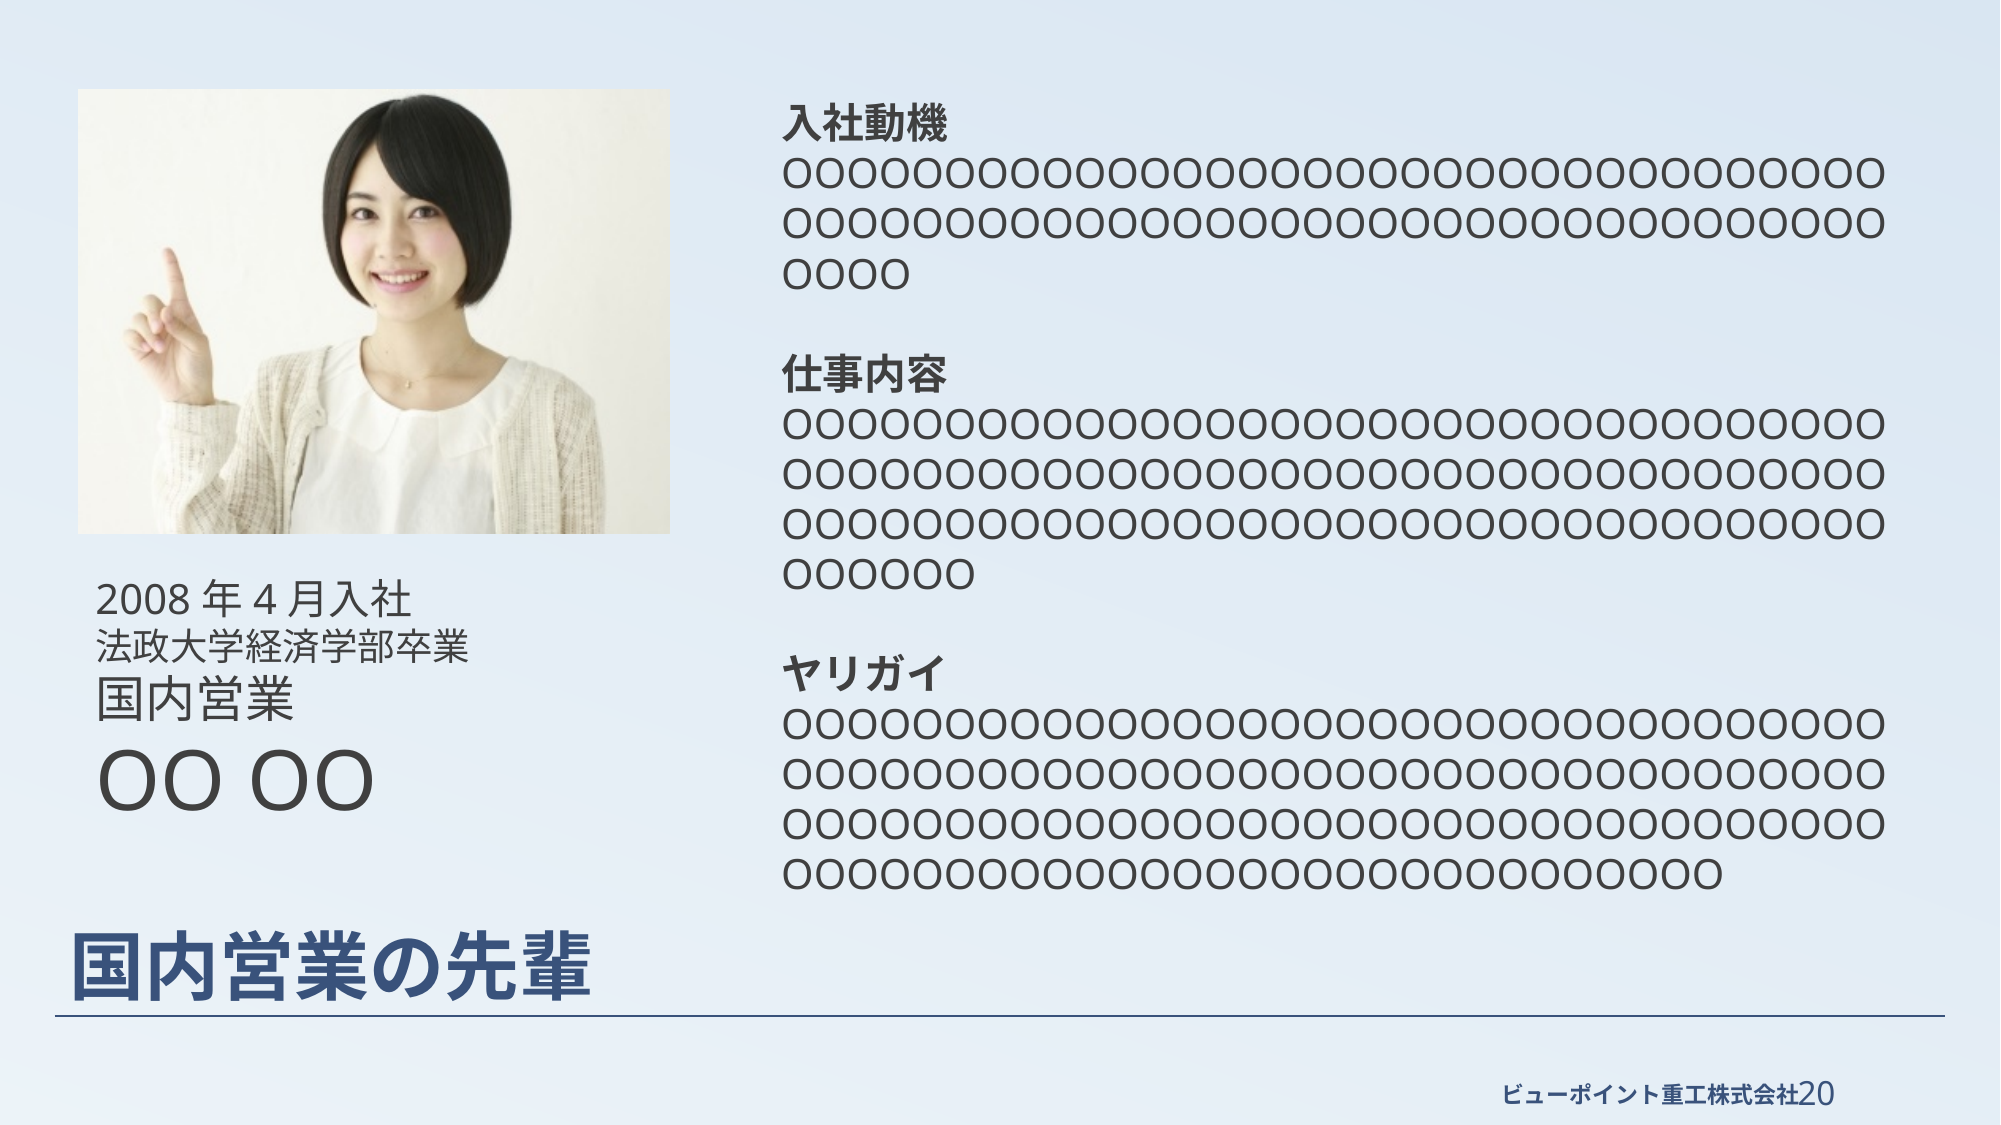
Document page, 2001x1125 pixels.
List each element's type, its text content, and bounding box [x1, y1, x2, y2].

text_box 入社動機 OOOOOOOOOOOOOOOOOOOOOOOOOOOOOOOOOOOOOOOOOOOOOOOOOOOOOOOOOOOOOOOOOOOOOOOO 仕事内容 OOOOOOOOOOOOOOOOOOOOOOOOOOOOOOOOOOOOOOOOOOOOOOOOOOOOOOOOOOOOOOOOOOOOOOOOOOOOOOOOOOOOOOOOOOOOOOOOOOOOOOOOOOOO ヤリガイ OOOOOOOOOOOOOOOOOOOOOOOOOOOOOOOOOOOOOOOOOOOOOOOOOOOOOOOOOOOOOOOOOOOOOOOOOOOOOOOOOOOOOOOOOOOOOOOOOOOOOOOOOOOOOOOOOOOOOOOOOOOOOOOOOOO [766, 89, 1911, 905]
title 国内営業の先輩 [54, 923, 1855, 1017]
text_box 2008年4月入社 法政大学経済学部卒業 国内営業 OO OO [80, 565, 486, 835]
picture [78, 89, 670, 534]
